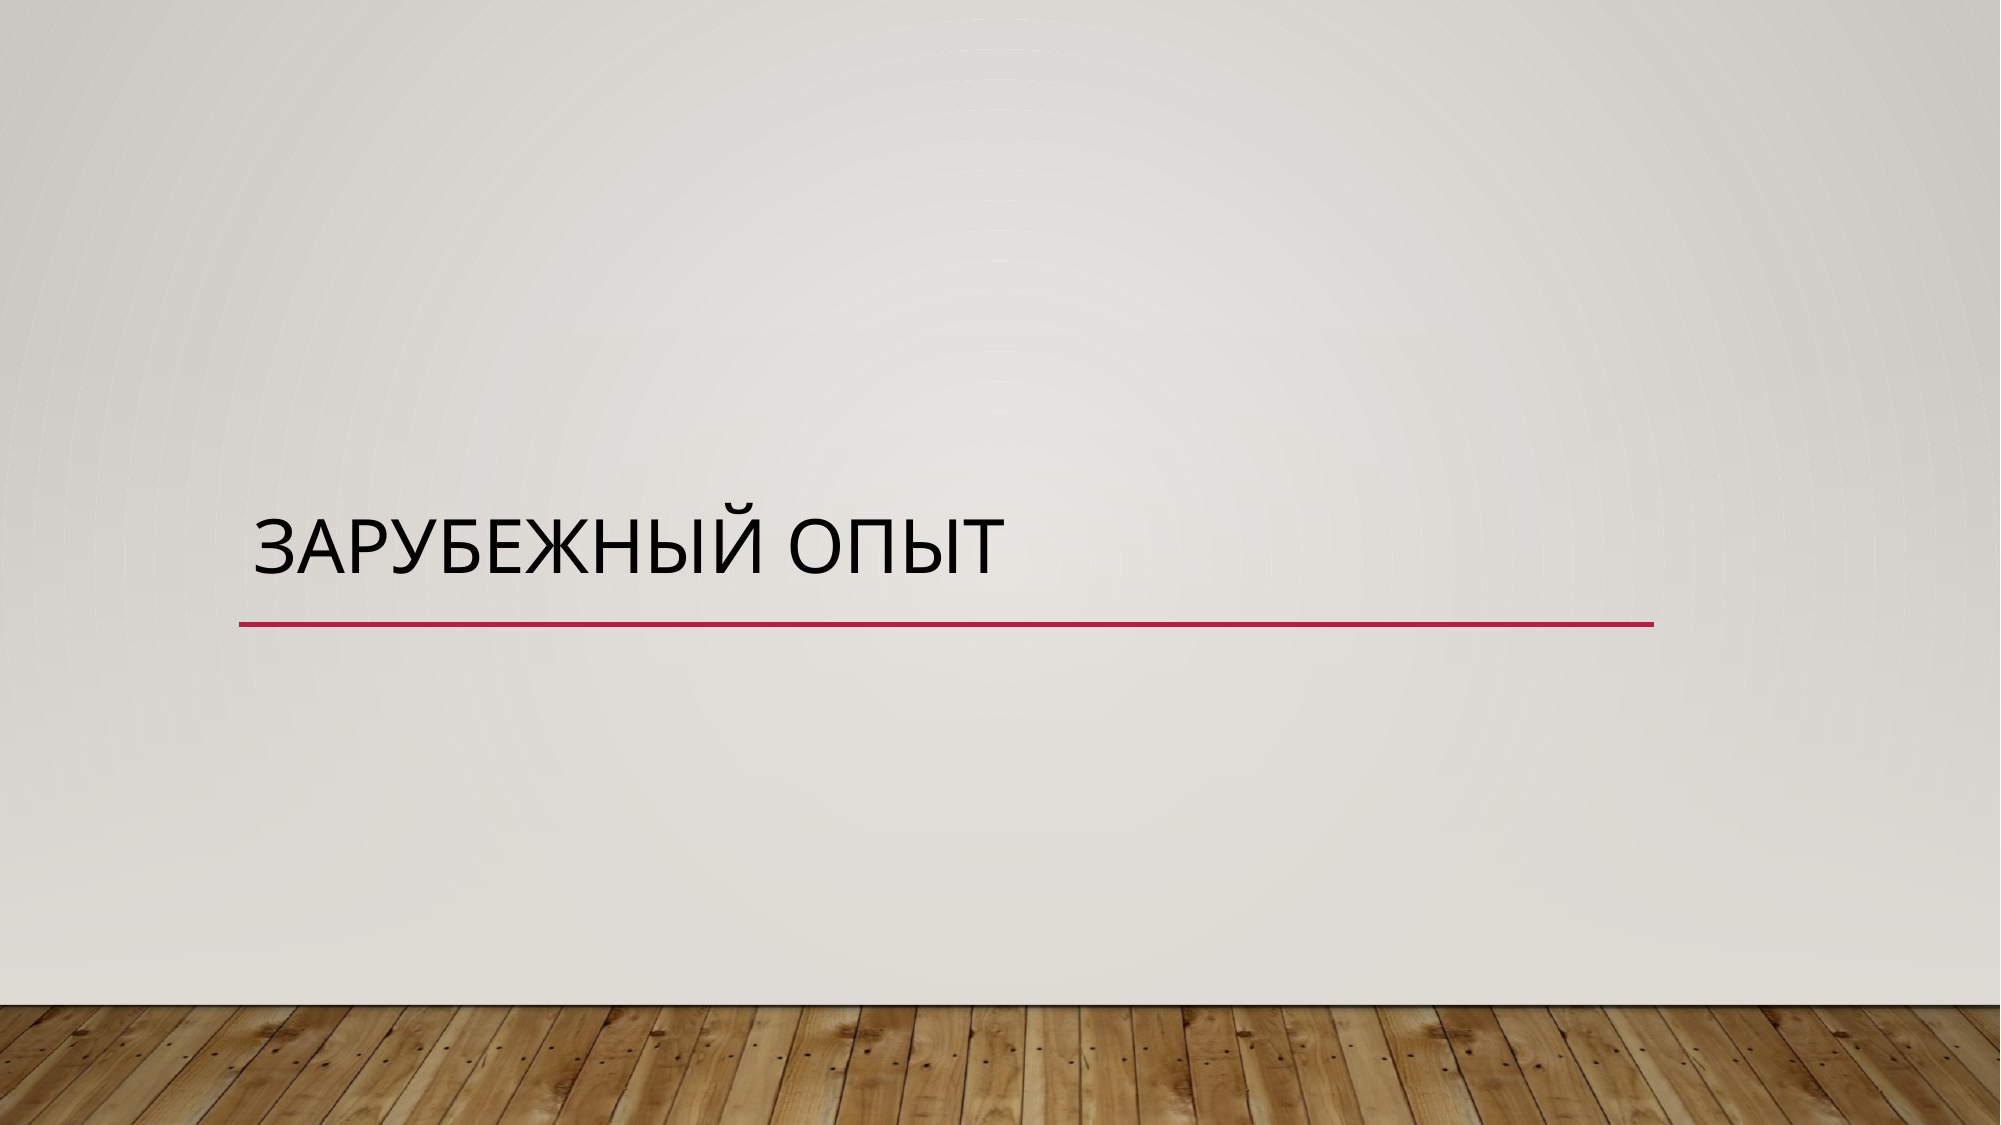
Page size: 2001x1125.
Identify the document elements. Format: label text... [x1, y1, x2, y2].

title Зарубежный опыт [238, 288, 1657, 598]
picture [0, 1005, 2000, 1125]
